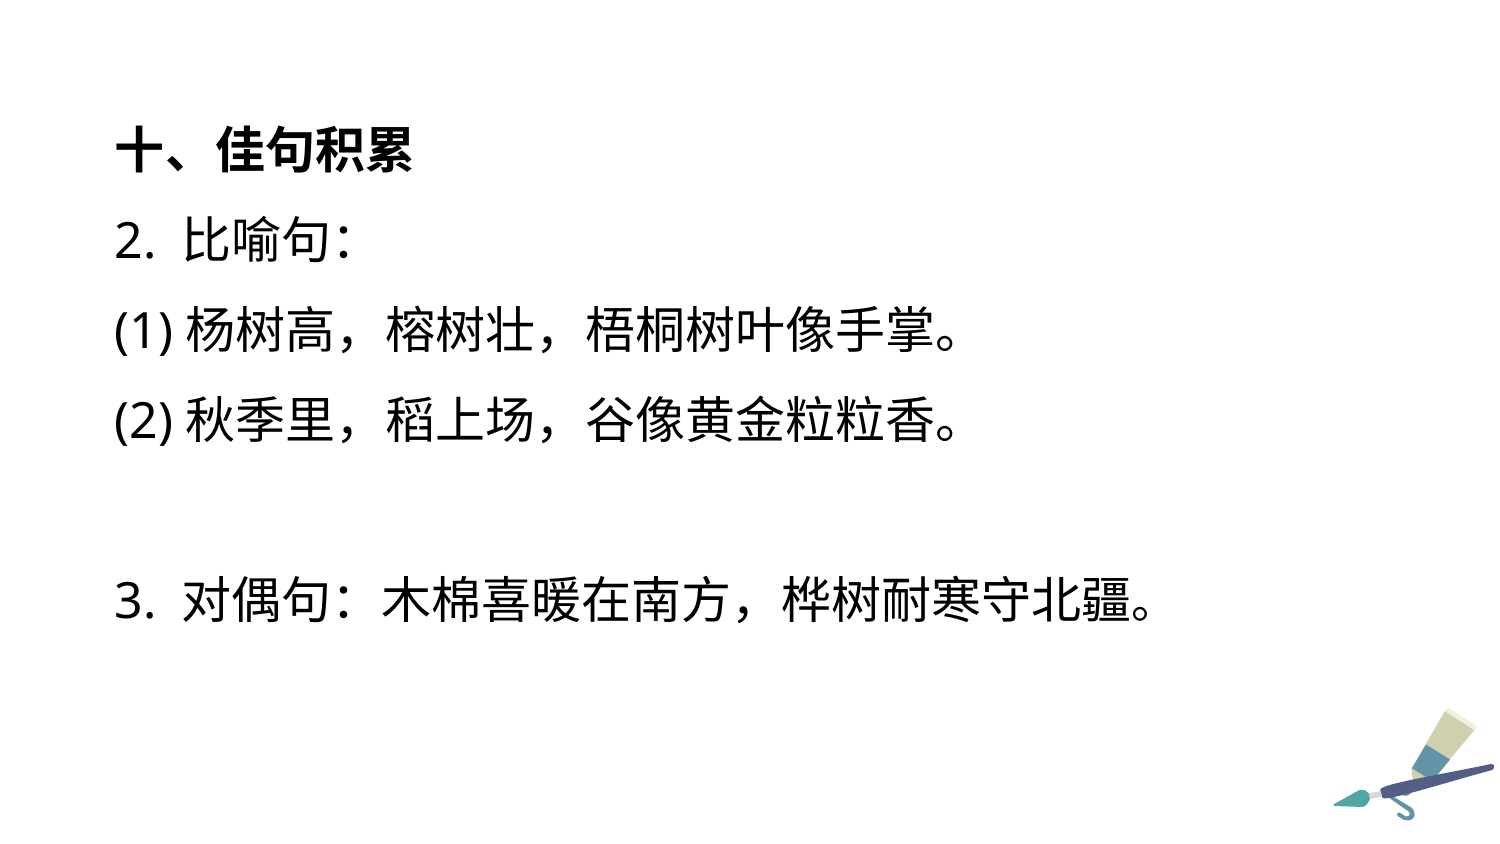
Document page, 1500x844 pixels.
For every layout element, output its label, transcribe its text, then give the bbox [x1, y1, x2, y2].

text_box 十、佳句积累 2. 比喻句： (1)杨树高，榕树壮，梧桐树叶像手掌。 (2)秋季里，稻上场，谷像黄金粒粒香。 3. 对偶句：木棉喜暖在南方，桦树耐寒守北疆。 [100, 81, 1379, 637]
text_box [1358, 708, 1481, 844]
